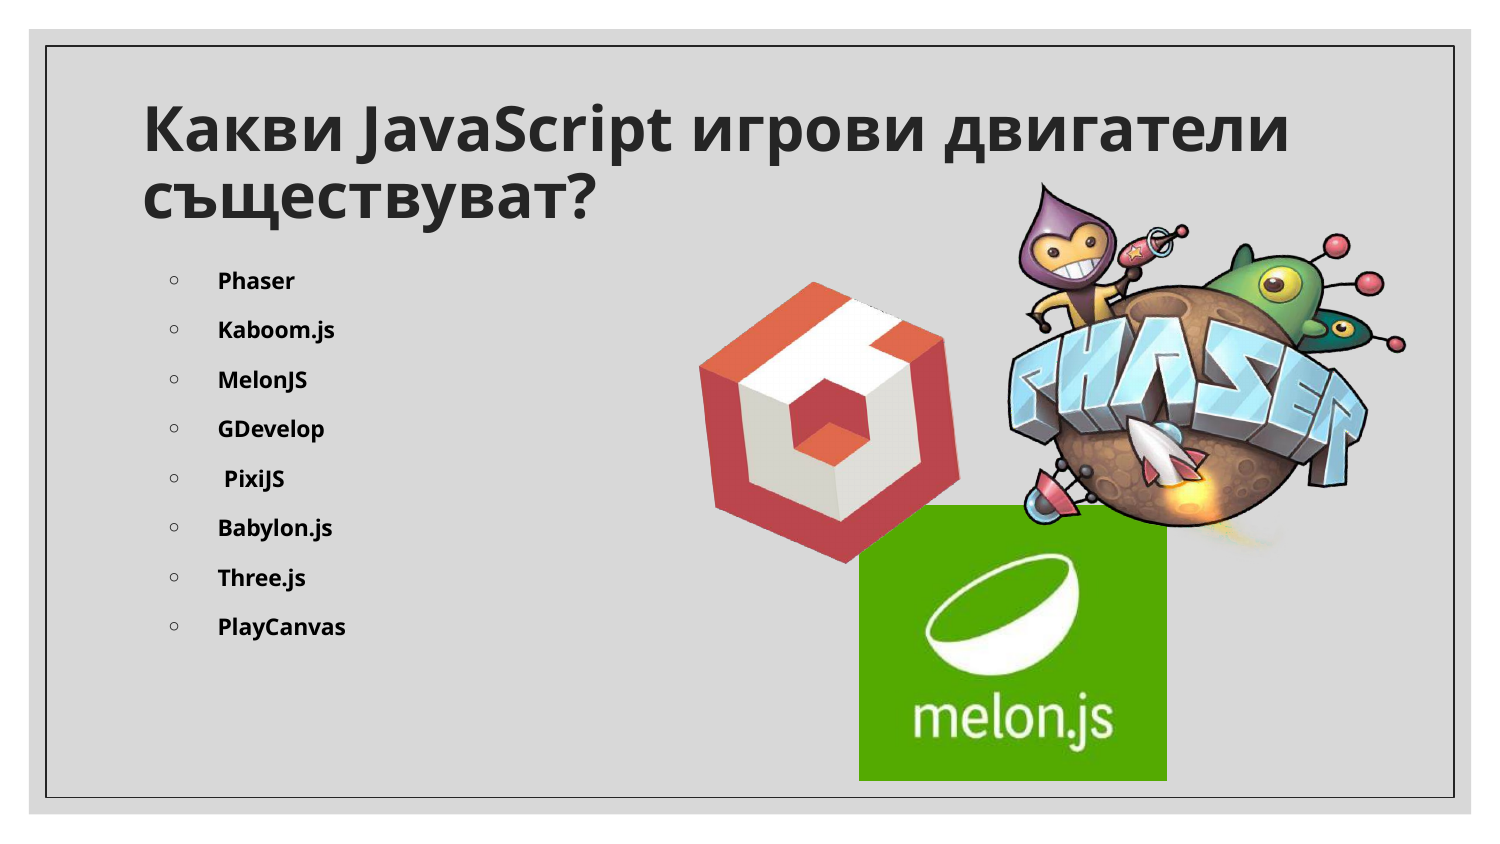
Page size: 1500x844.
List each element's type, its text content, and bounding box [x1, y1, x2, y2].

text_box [559, 171, 1436, 663]
title Какви JavaScript игрови двигатели съществуват? [140, 85, 1339, 238]
text_box Phaser Kaboom.js MelonJS GDevelop PixiJS Babylon.js Three.js PlayCanvas [163, 251, 352, 640]
picture [858, 663, 1167, 781]
